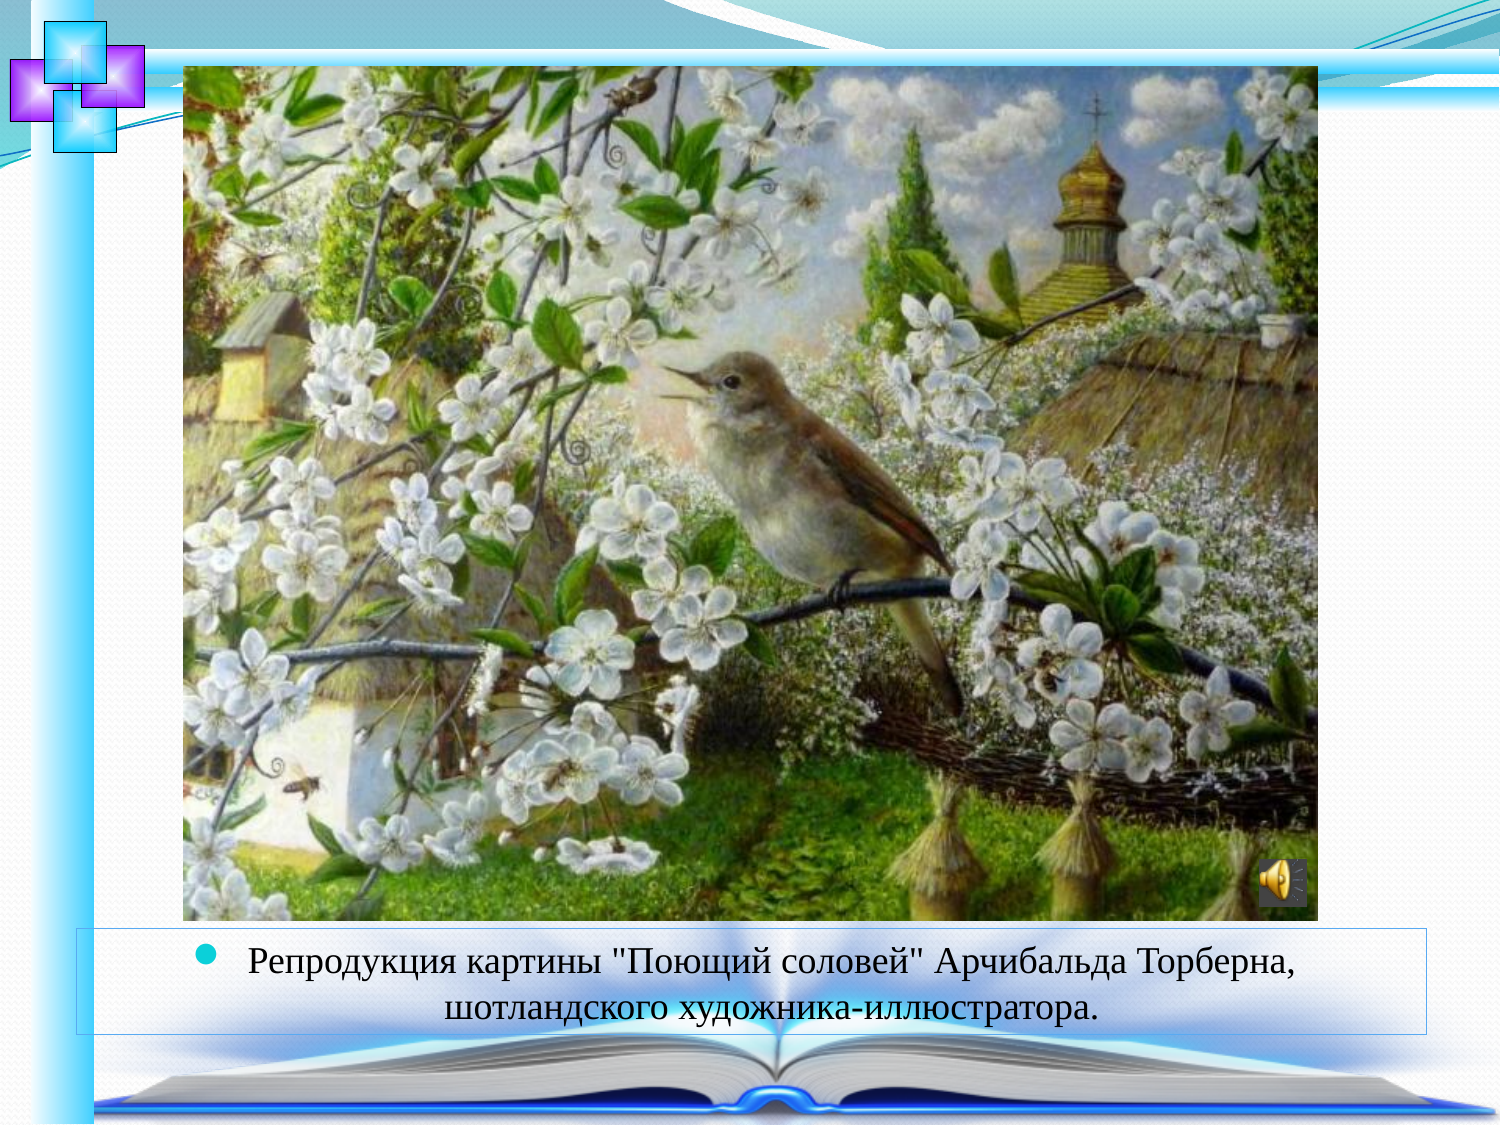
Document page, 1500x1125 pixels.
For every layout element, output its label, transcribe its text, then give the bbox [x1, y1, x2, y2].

picture [182, 66, 1319, 922]
table_cell 4. 2 [175, 67, 1325, 933]
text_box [9, 0, 1500, 1124]
